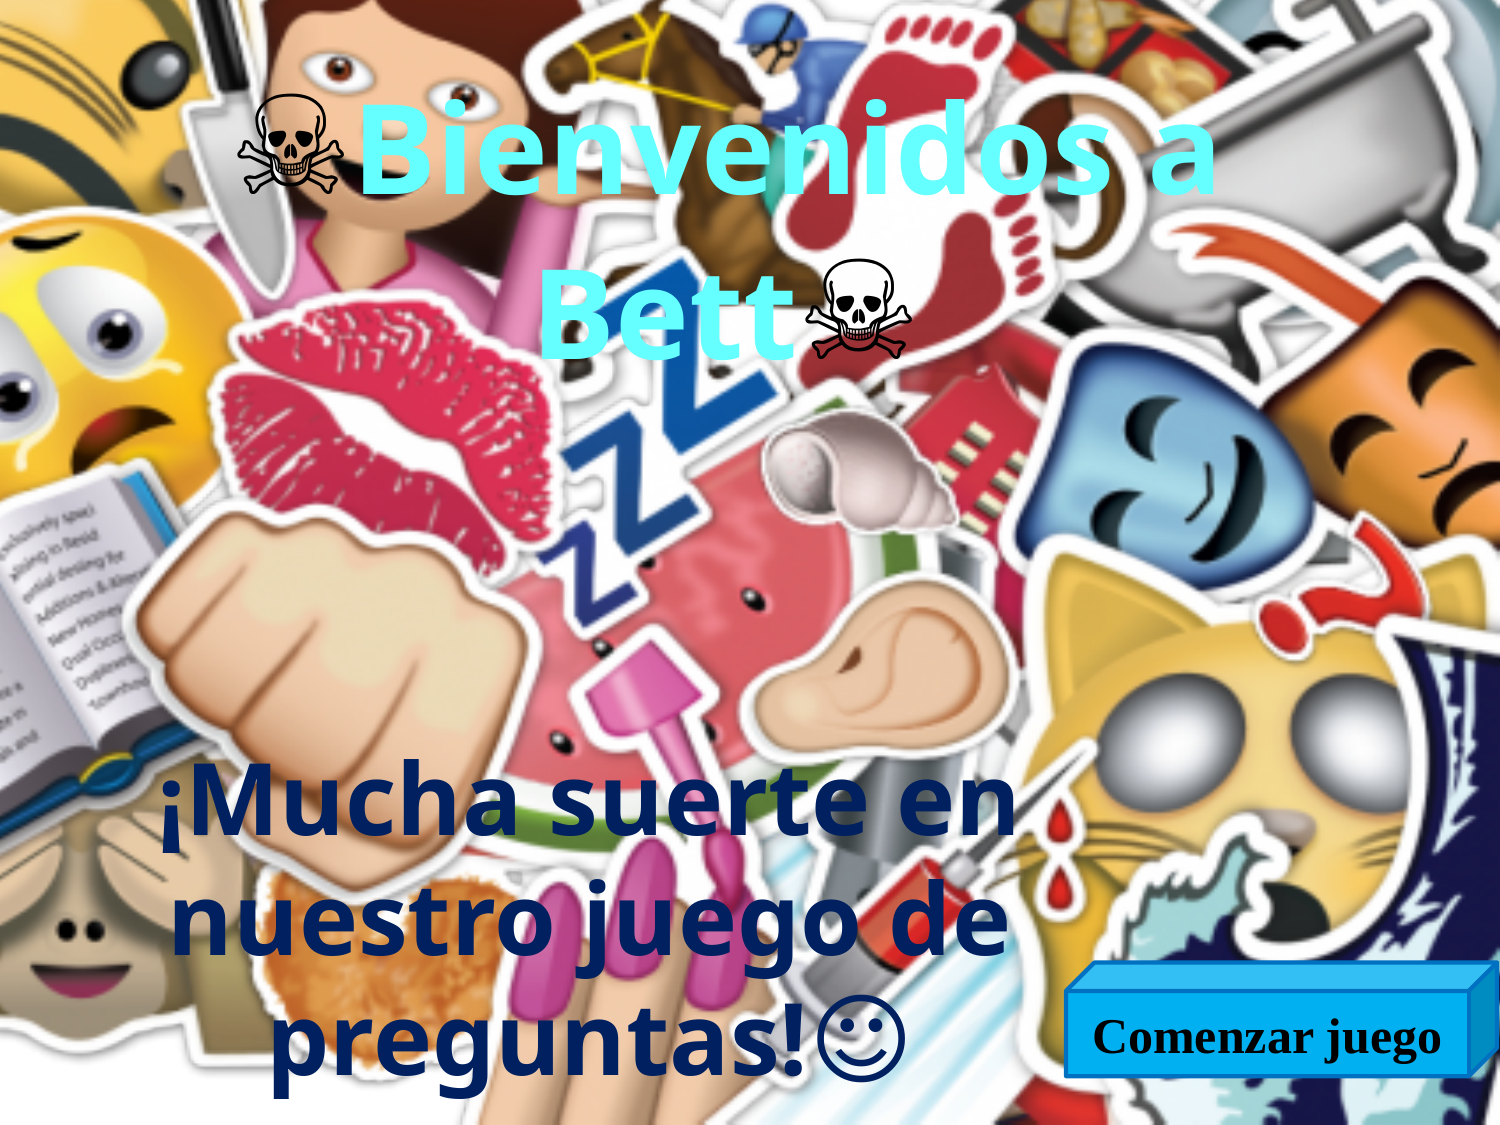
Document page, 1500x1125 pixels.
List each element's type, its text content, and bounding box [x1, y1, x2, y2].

subtitle ¡Mucha suerte en nuestro juego de preguntas!☺ [64, 727, 1115, 1016]
title ☠Bienvenidos a Bett☠ [41, 101, 1412, 343]
picture [0, 0, 1500, 1125]
text_box Comenzar juego [1063, 960, 1500, 1079]
